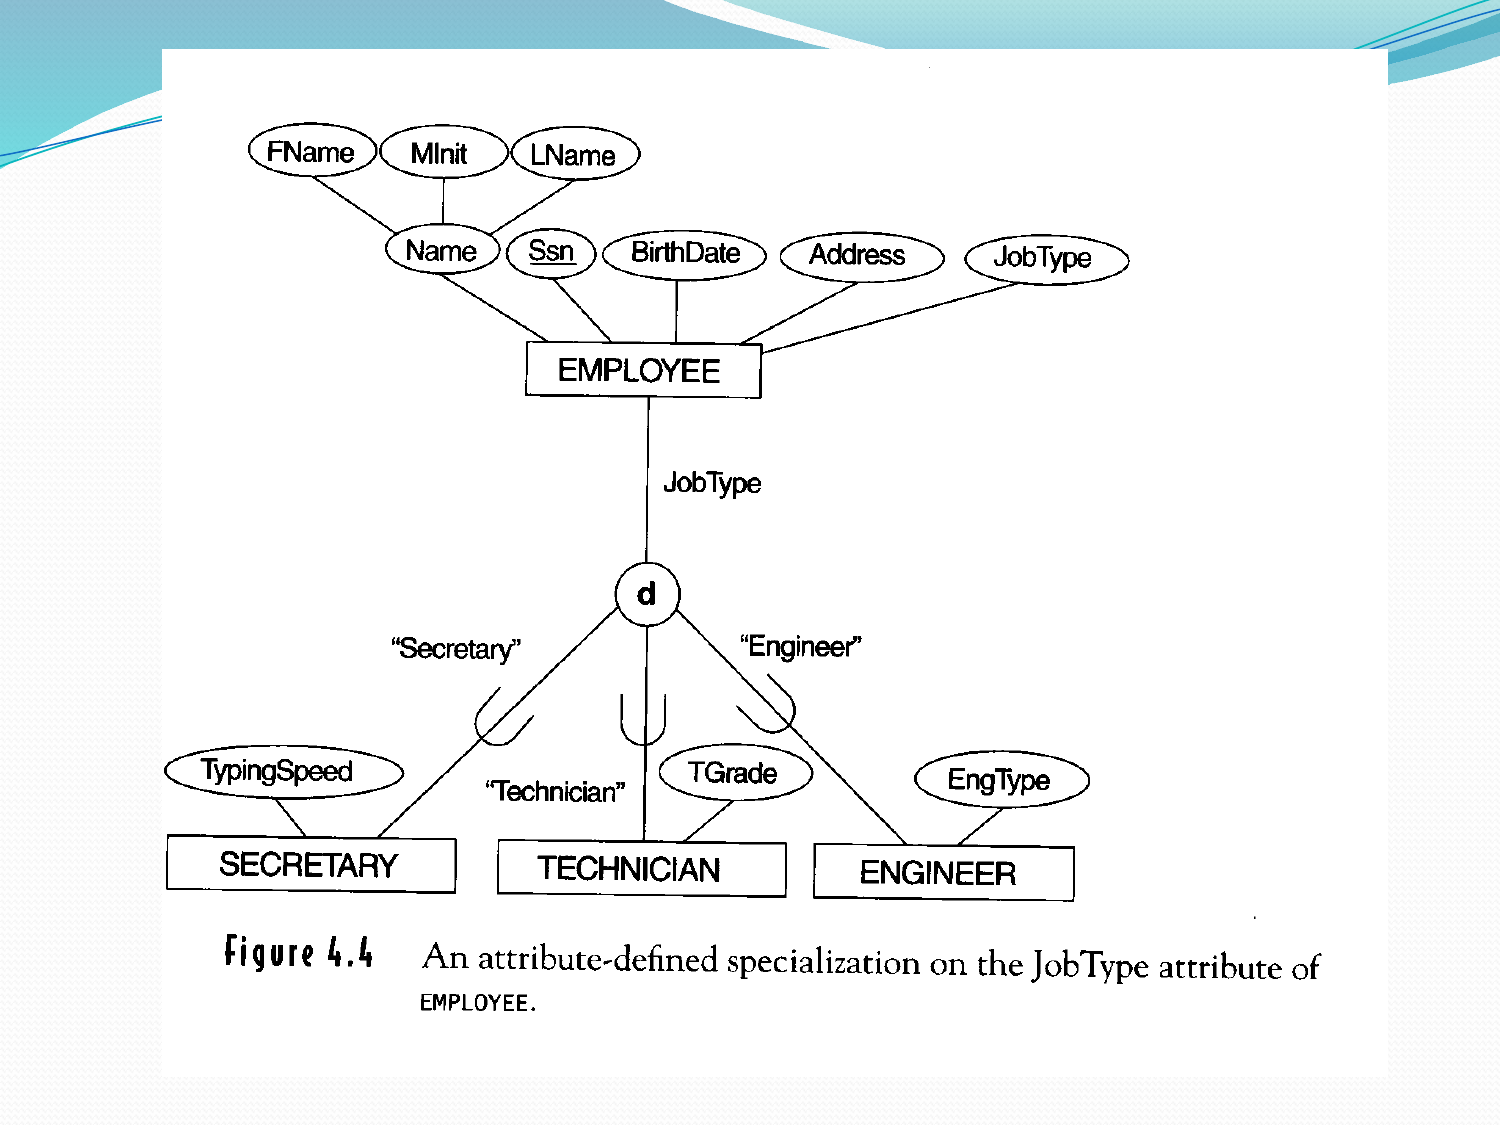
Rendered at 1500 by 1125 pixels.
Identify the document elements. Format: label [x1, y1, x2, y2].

picture [162, 49, 1388, 1078]
